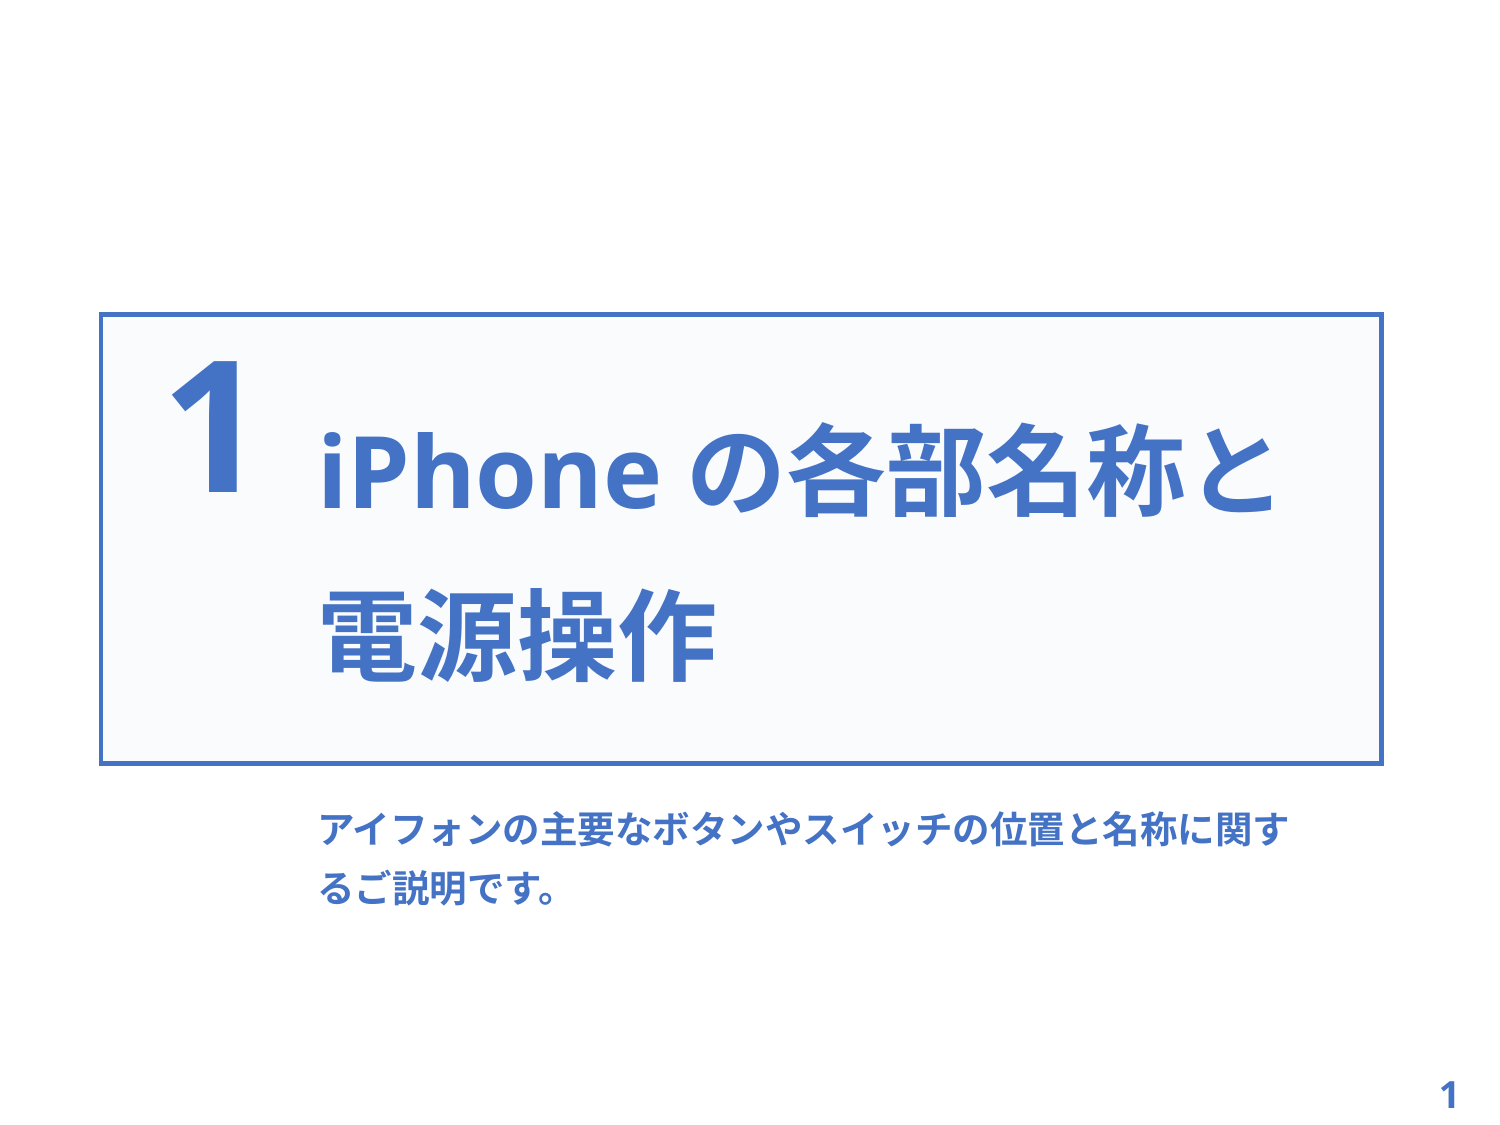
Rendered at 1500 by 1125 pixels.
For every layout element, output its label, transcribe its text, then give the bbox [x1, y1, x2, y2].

text_box アイフォンの主要なボタンやスイッチの位置と名称に関するご説明です​。 [302, 785, 1319, 918]
text_box 1 [1399, 1063, 1500, 1123]
text_box iPhoneの各部名称と 電源操作 [302, 379, 1375, 699]
text_box 1 [86, 301, 342, 537]
